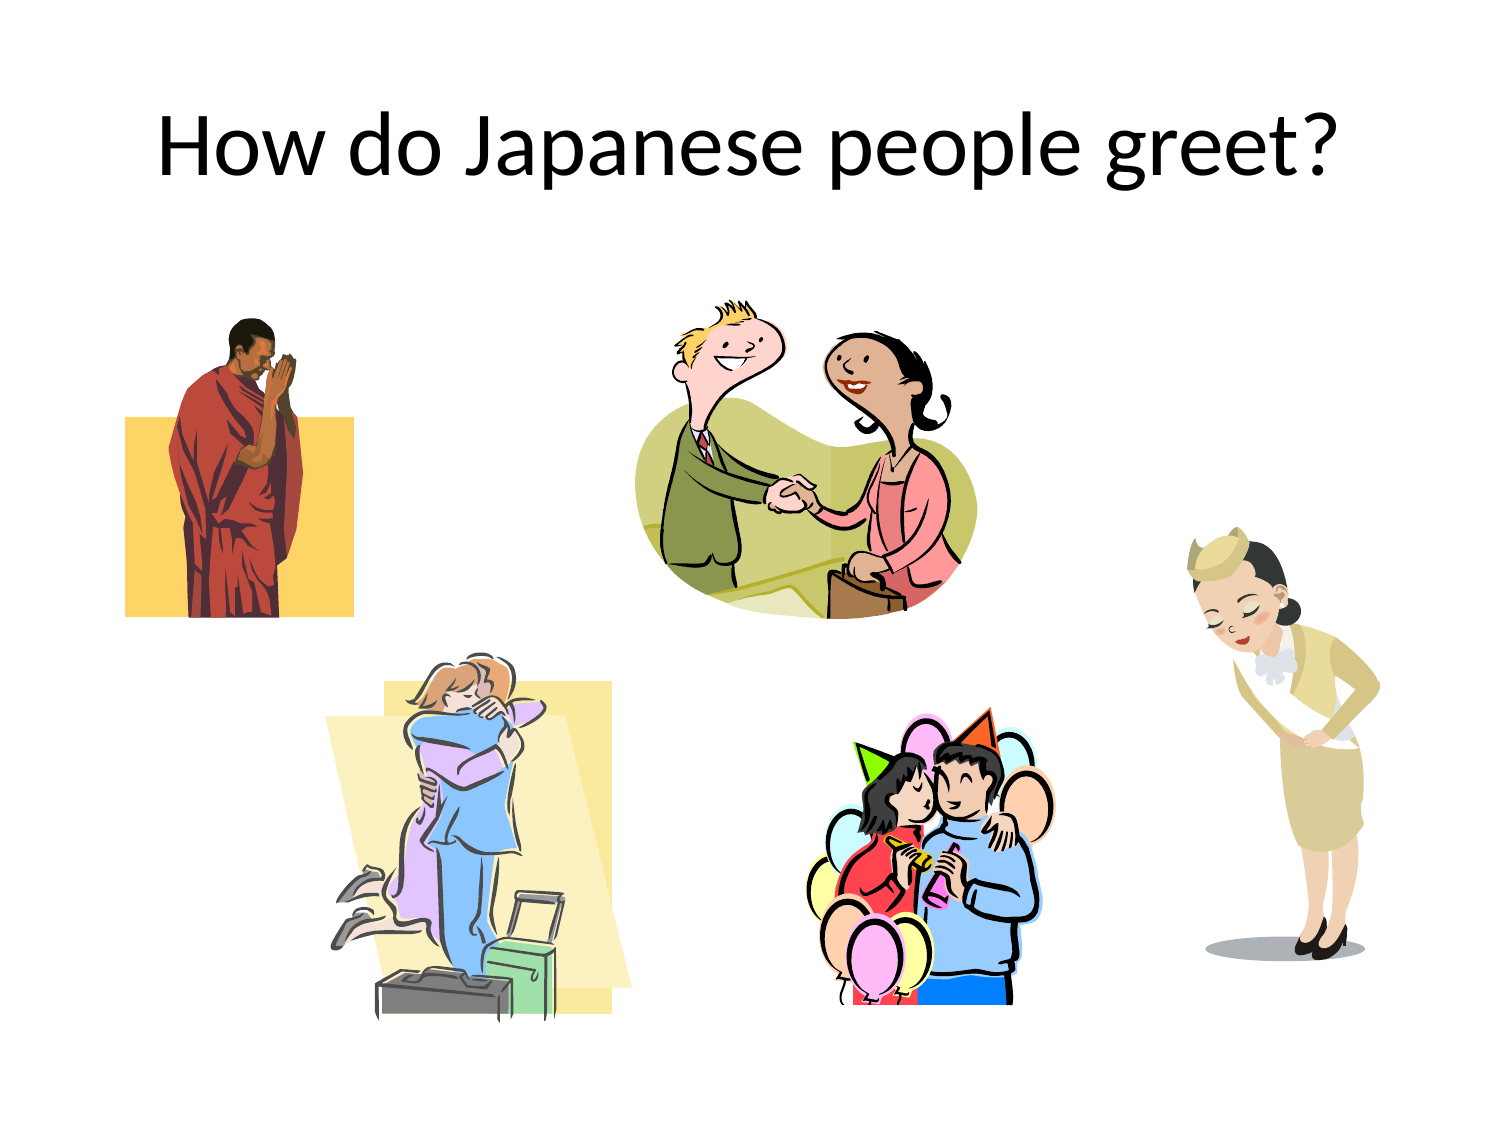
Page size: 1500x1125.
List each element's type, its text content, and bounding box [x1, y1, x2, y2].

picture [123, 316, 355, 619]
title How do Japanese people greet? [75, 45, 1425, 233]
picture [1186, 526, 1381, 962]
picture [631, 295, 982, 624]
picture [324, 651, 632, 1025]
picture [805, 706, 1057, 1006]
